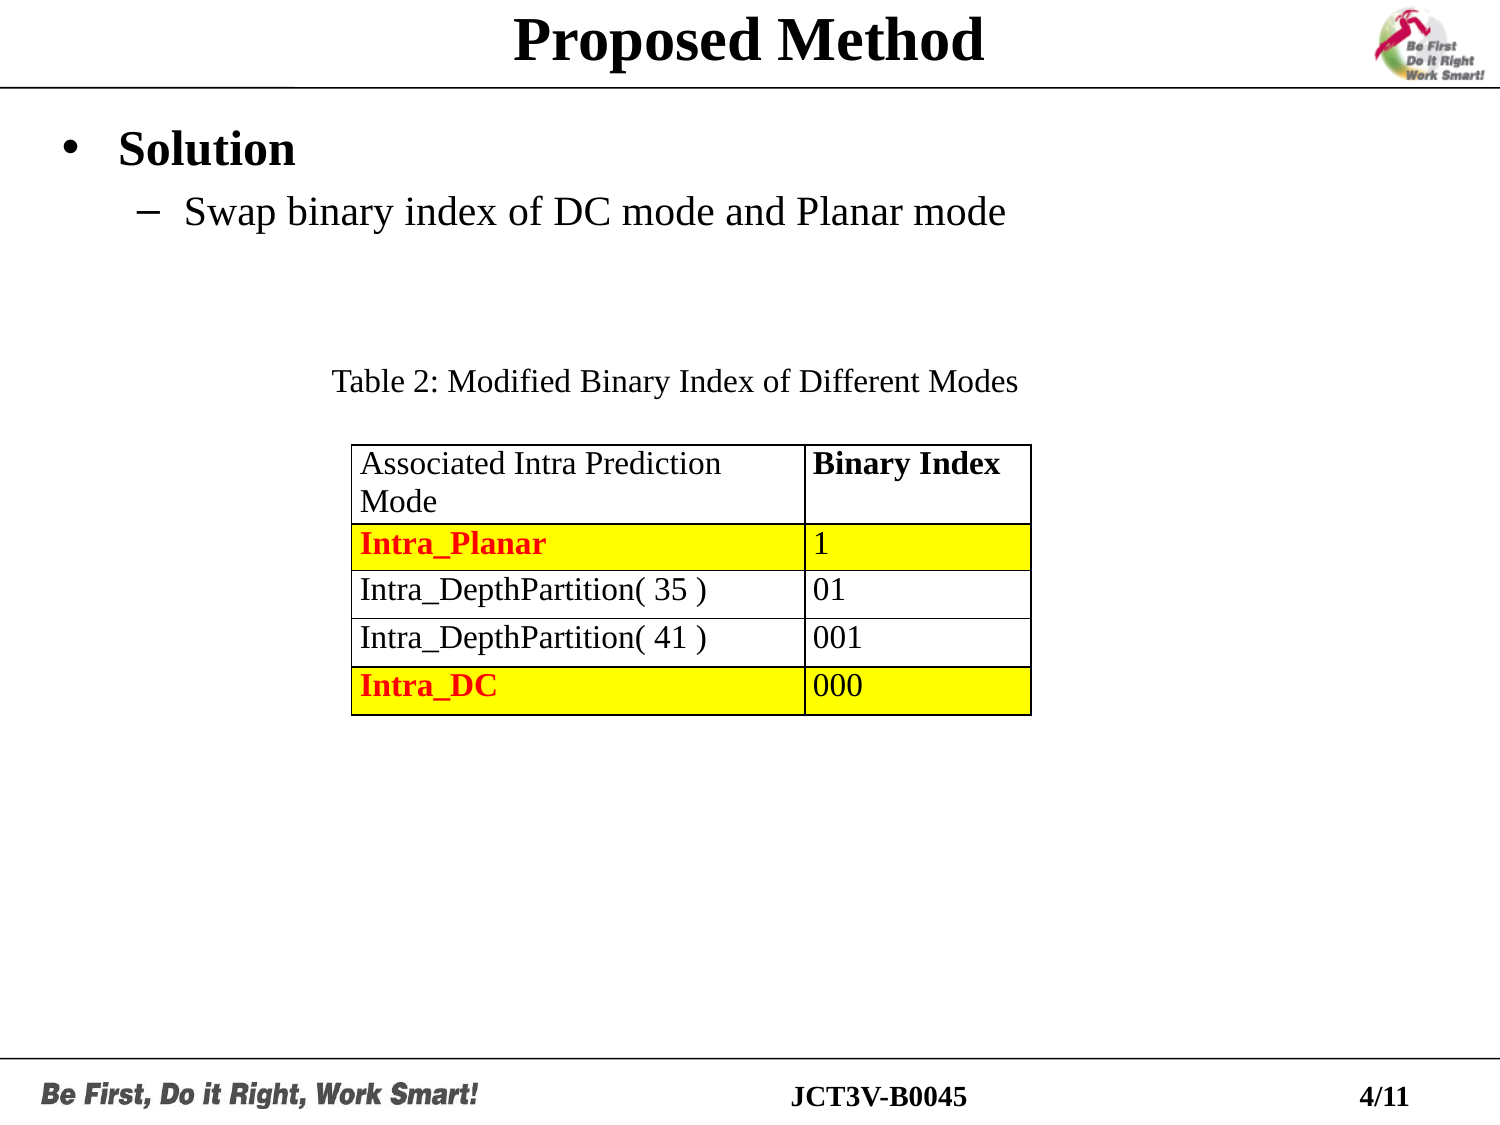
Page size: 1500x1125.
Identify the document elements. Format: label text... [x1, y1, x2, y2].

table_cell 000 [806, 668, 1030, 714]
title Proposed Method [74, 1, 1426, 108]
table_cell 001 [806, 619, 1030, 666]
slide_number 4/11 [1074, 1065, 1425, 1125]
text_box Table 2: Modified Binary Index of Different Modes [316, 351, 1043, 407]
text_box JCT3V-B0045 [632, 1065, 983, 1125]
table_cell Intra_DC [352, 668, 804, 714]
table_cell Intra_DepthPartition( 41 ) [352, 619, 804, 666]
table_cell Intra_Planar [352, 525, 804, 570]
table_cell Intra_DepthPartition( 35 ) [352, 571, 804, 618]
table_cell 01 [806, 571, 1030, 618]
table_header Binary Index [806, 446, 1030, 523]
table_cell 1 [806, 525, 1030, 570]
picture [1426, 5, 1489, 83]
list Solution Swap binary index of DC mode and Planar mode [46, 108, 1454, 1032]
picture [41, 1082, 478, 1109]
table_header Associated Intra Prediction Mode [352, 446, 804, 523]
